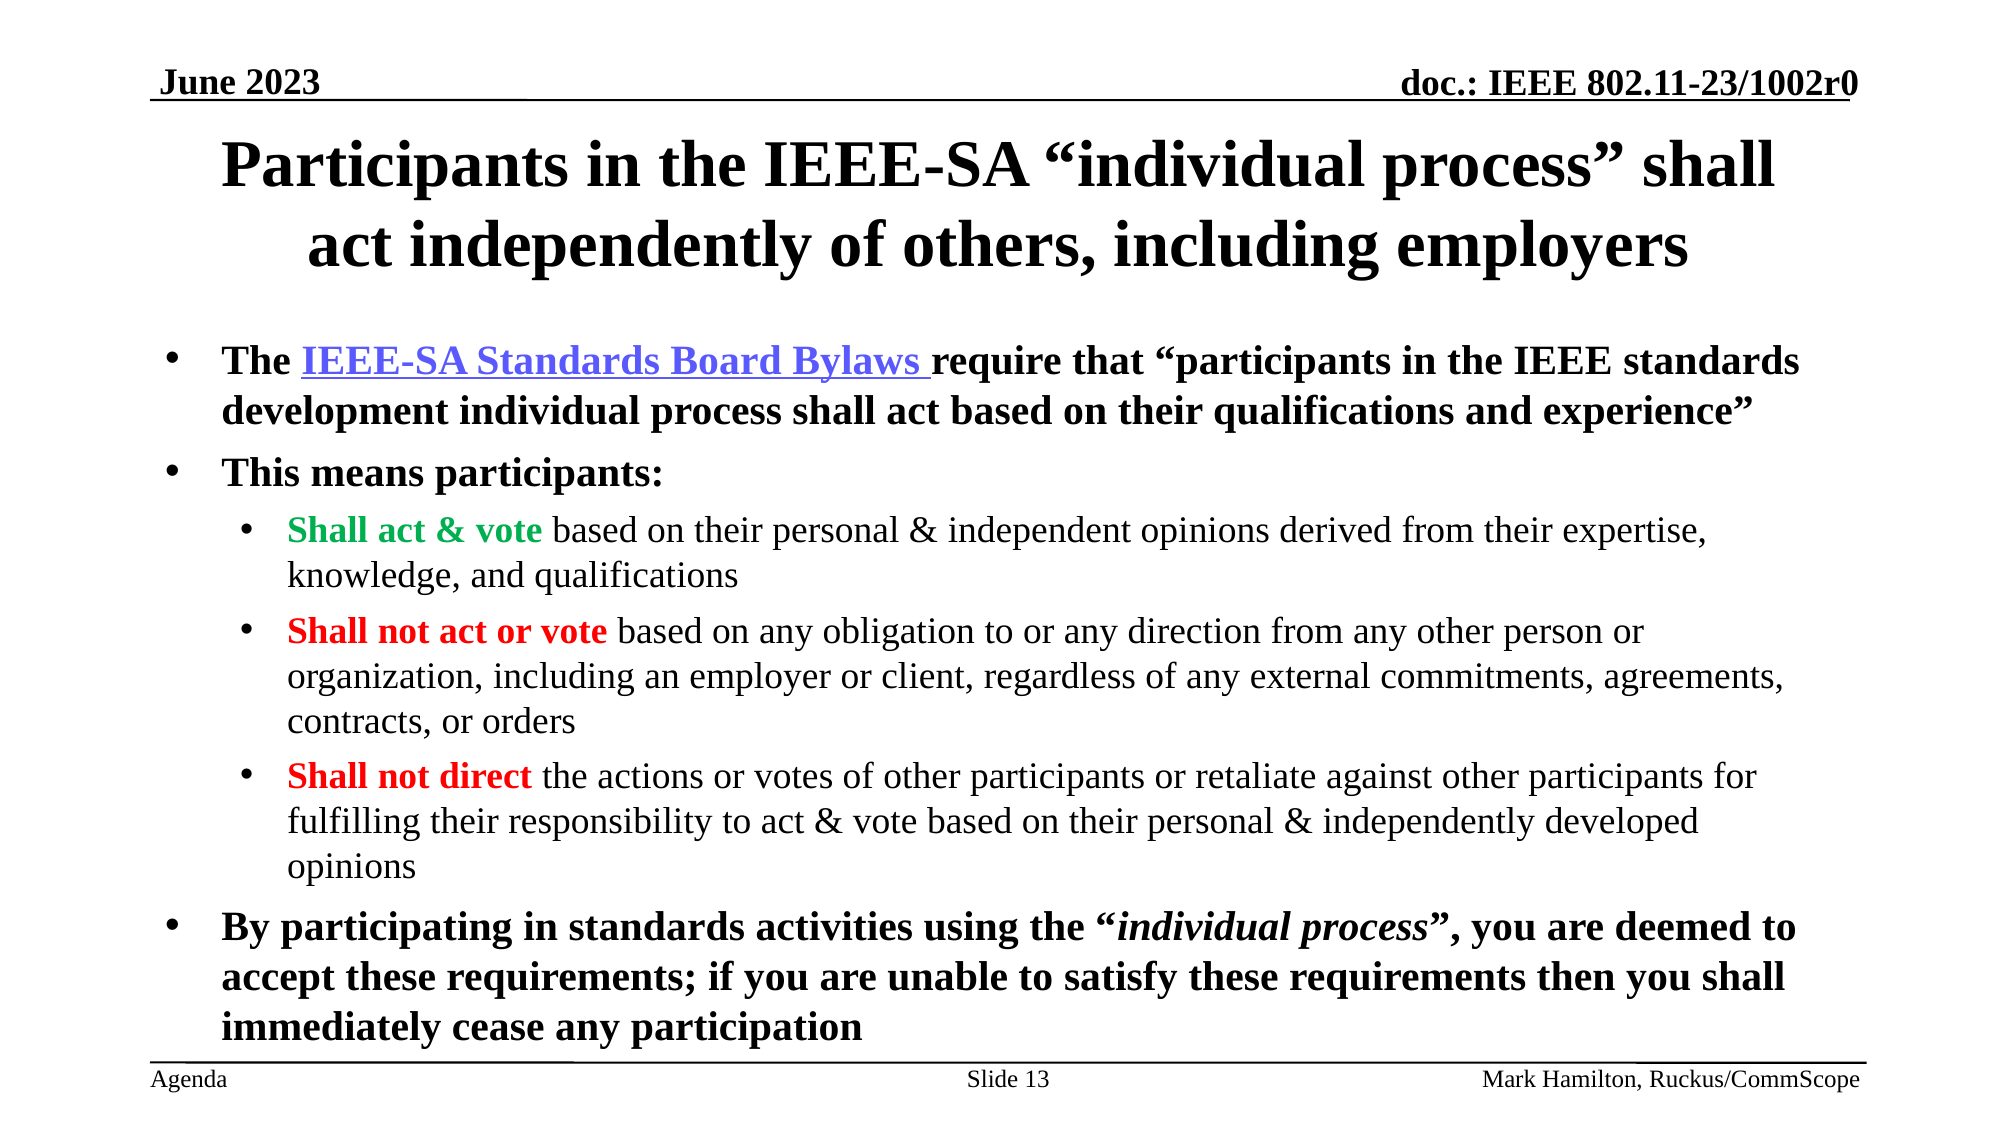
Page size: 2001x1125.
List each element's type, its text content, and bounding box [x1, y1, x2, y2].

title Participants in the IEEE-SA “individual process” shall act independently of others, including employers [149, 112, 1850, 288]
list The IEEE-SA Standards Board Bylaws require that “participants in the IEEE standards development individual process shall act based on their qualifications and experience” This means participants: Shall act & vote based on their personal & independent opinions derived from their expertise, knowledge, and qualifications Shall not act or vote based on any obligation to or any direction from any other person or organization, including an employer or client, regardless of any external commitments, agreements, contracts, or orders Shall not direct the actions or votes of other participants or retaliate against other participants for fulfilling their responsibility to act & vote based on their personal & independently developed opinions By participating in standards activities using the “individual process”, you are deemed to accept these requirements; if you are unable to satisfy these requirements then you shall immediately cease any participation [149, 324, 1850, 1000]
slide_number Slide 13 [950, 1061, 1067, 1123]
